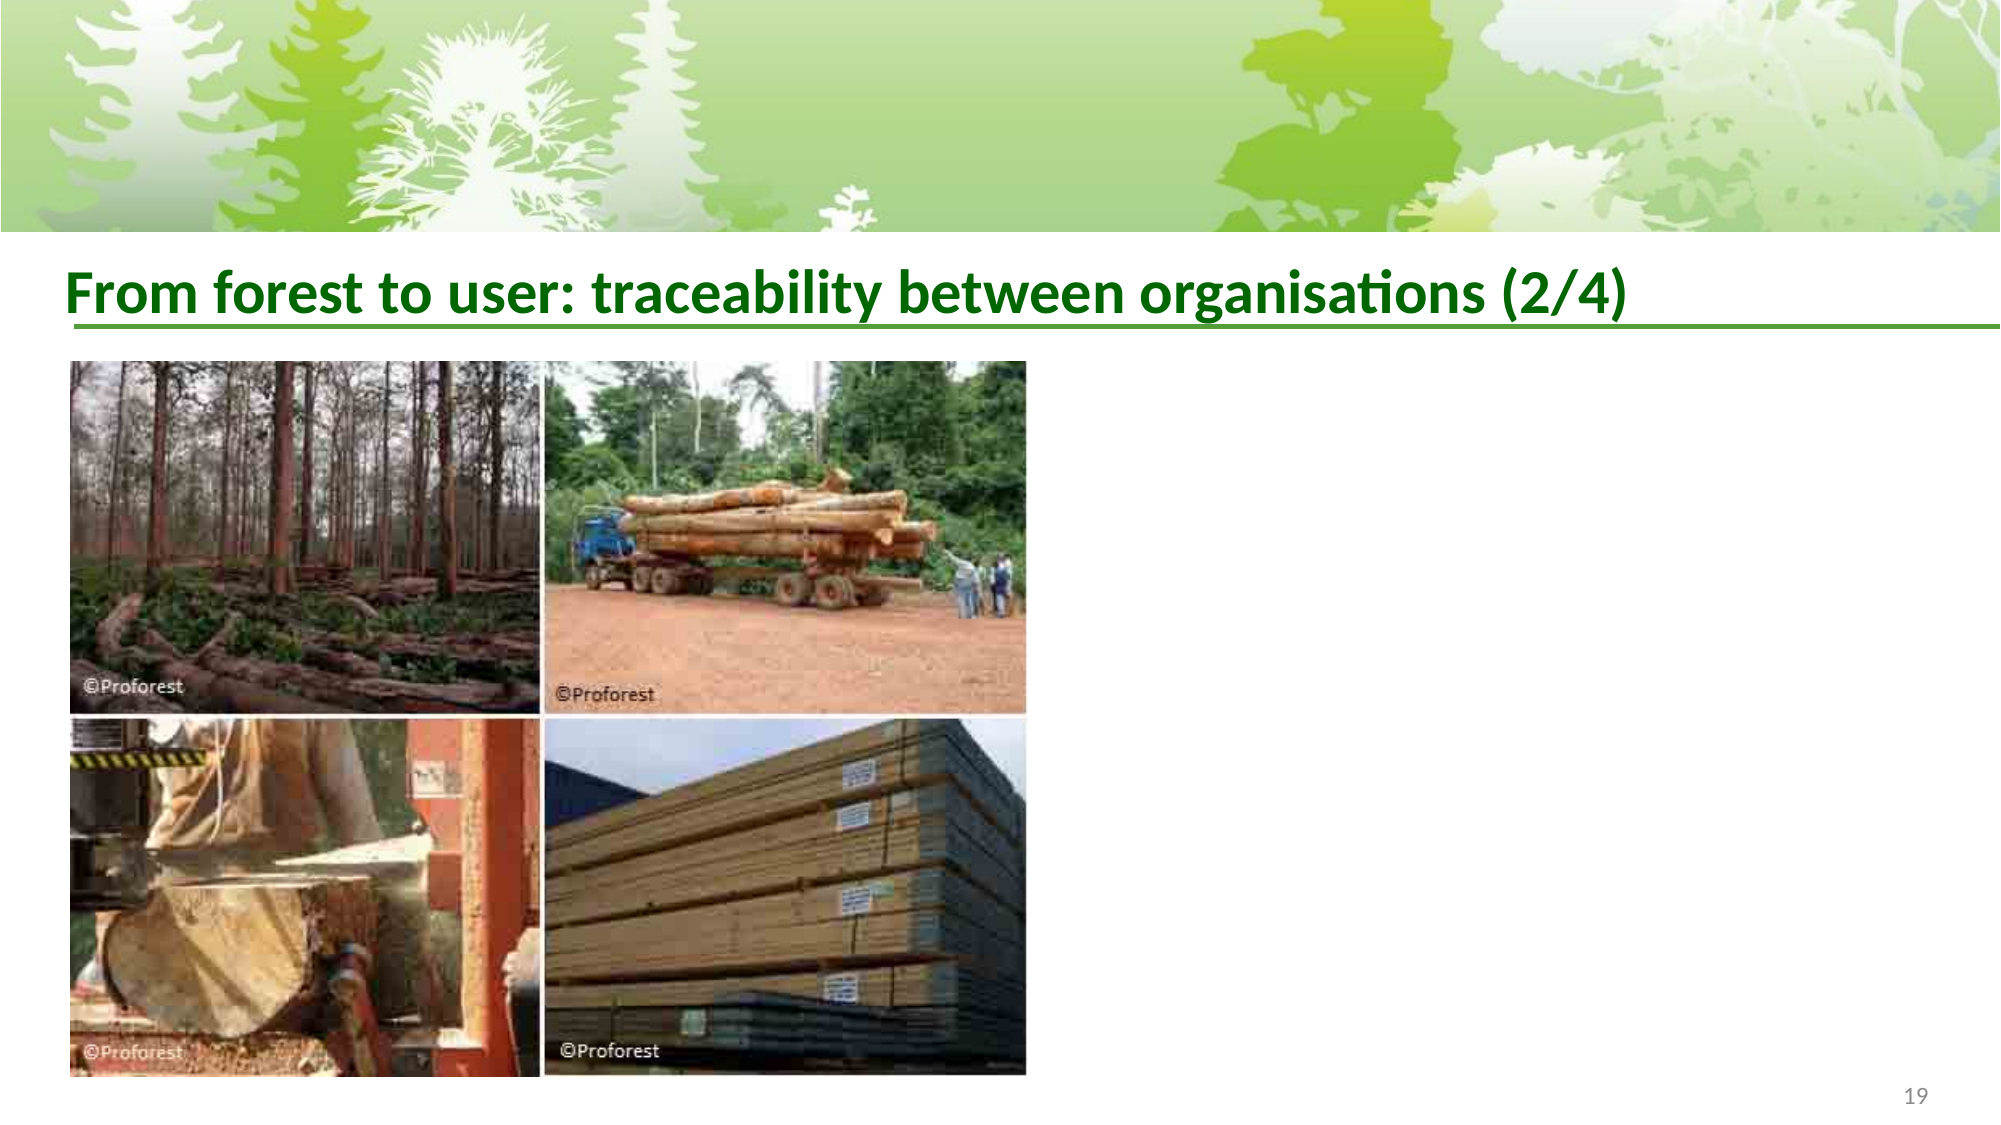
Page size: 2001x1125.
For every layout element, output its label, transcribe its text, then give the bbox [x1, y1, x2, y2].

slide_number 19 [1493, 1065, 1944, 1125]
picture [0, 0, 2000, 232]
text_box From forest to user: traceability between organisations (2/4) [49, 176, 1692, 410]
picture [70, 361, 1029, 1077]
